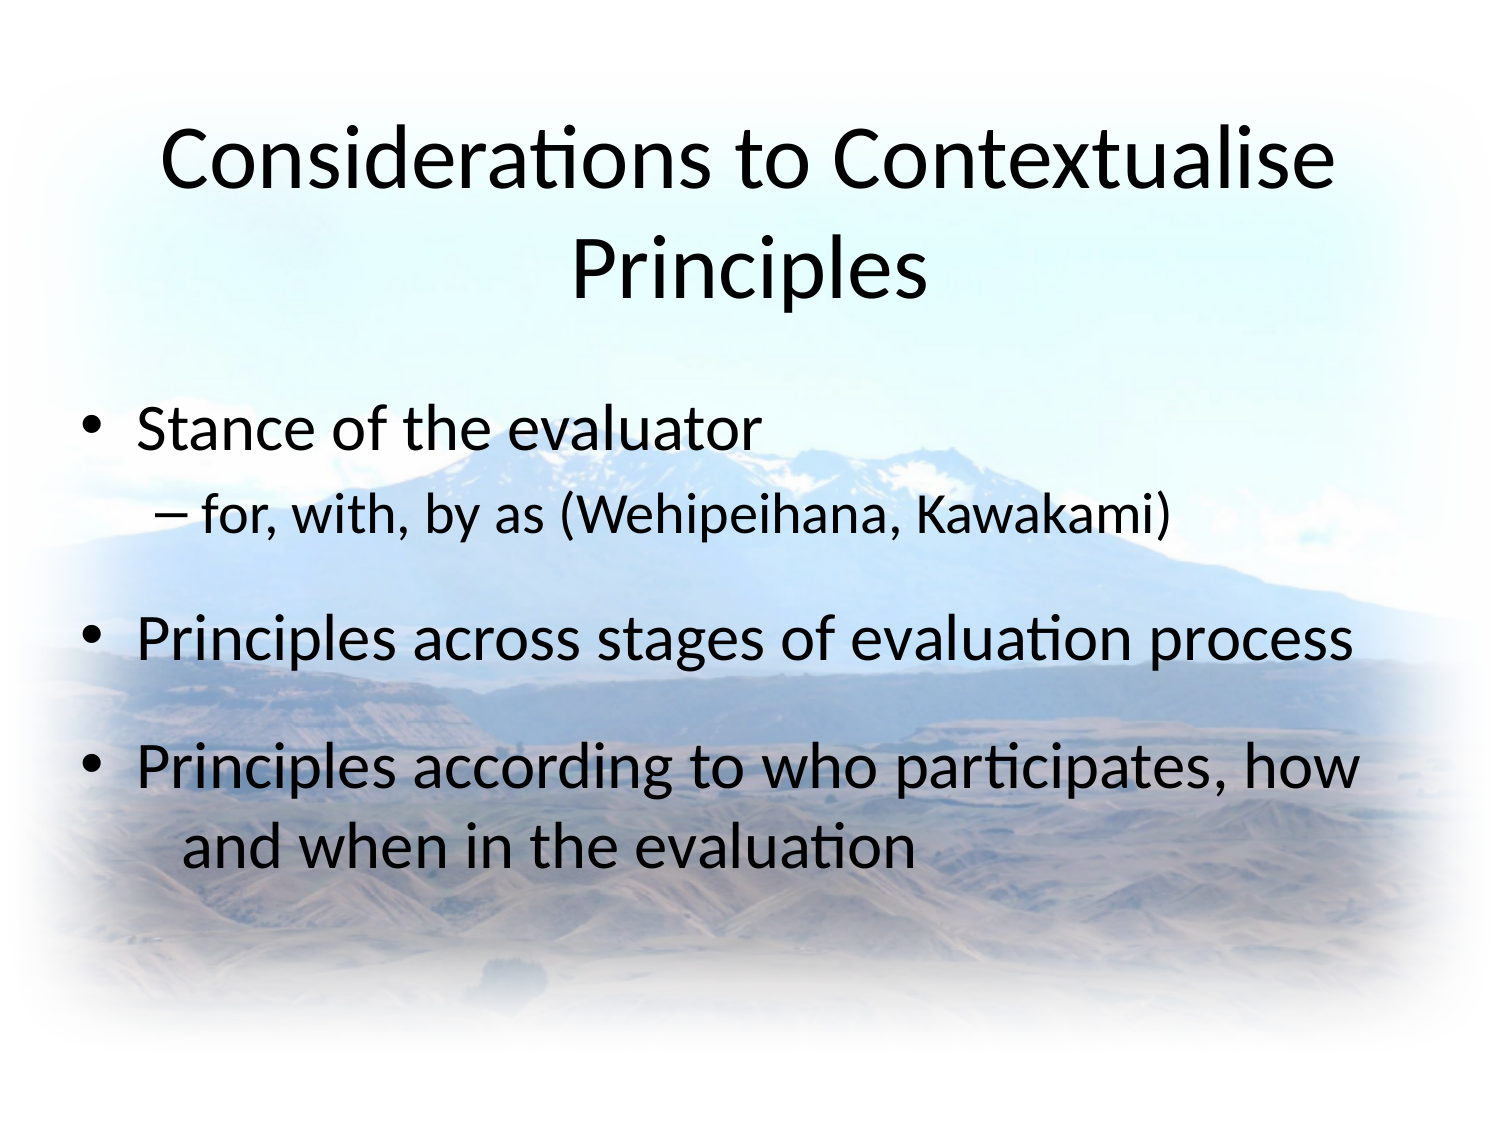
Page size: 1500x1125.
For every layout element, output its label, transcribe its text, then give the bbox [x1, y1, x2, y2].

list Stance of the evaluator for, with, by as (Wehipeihana, Kawakami) Principles across stages of evaluation process Principles according to who participates, how and when in the evaluation [64, 376, 1415, 1059]
title Considerations to Contextualise Principles [29, 113, 1471, 302]
